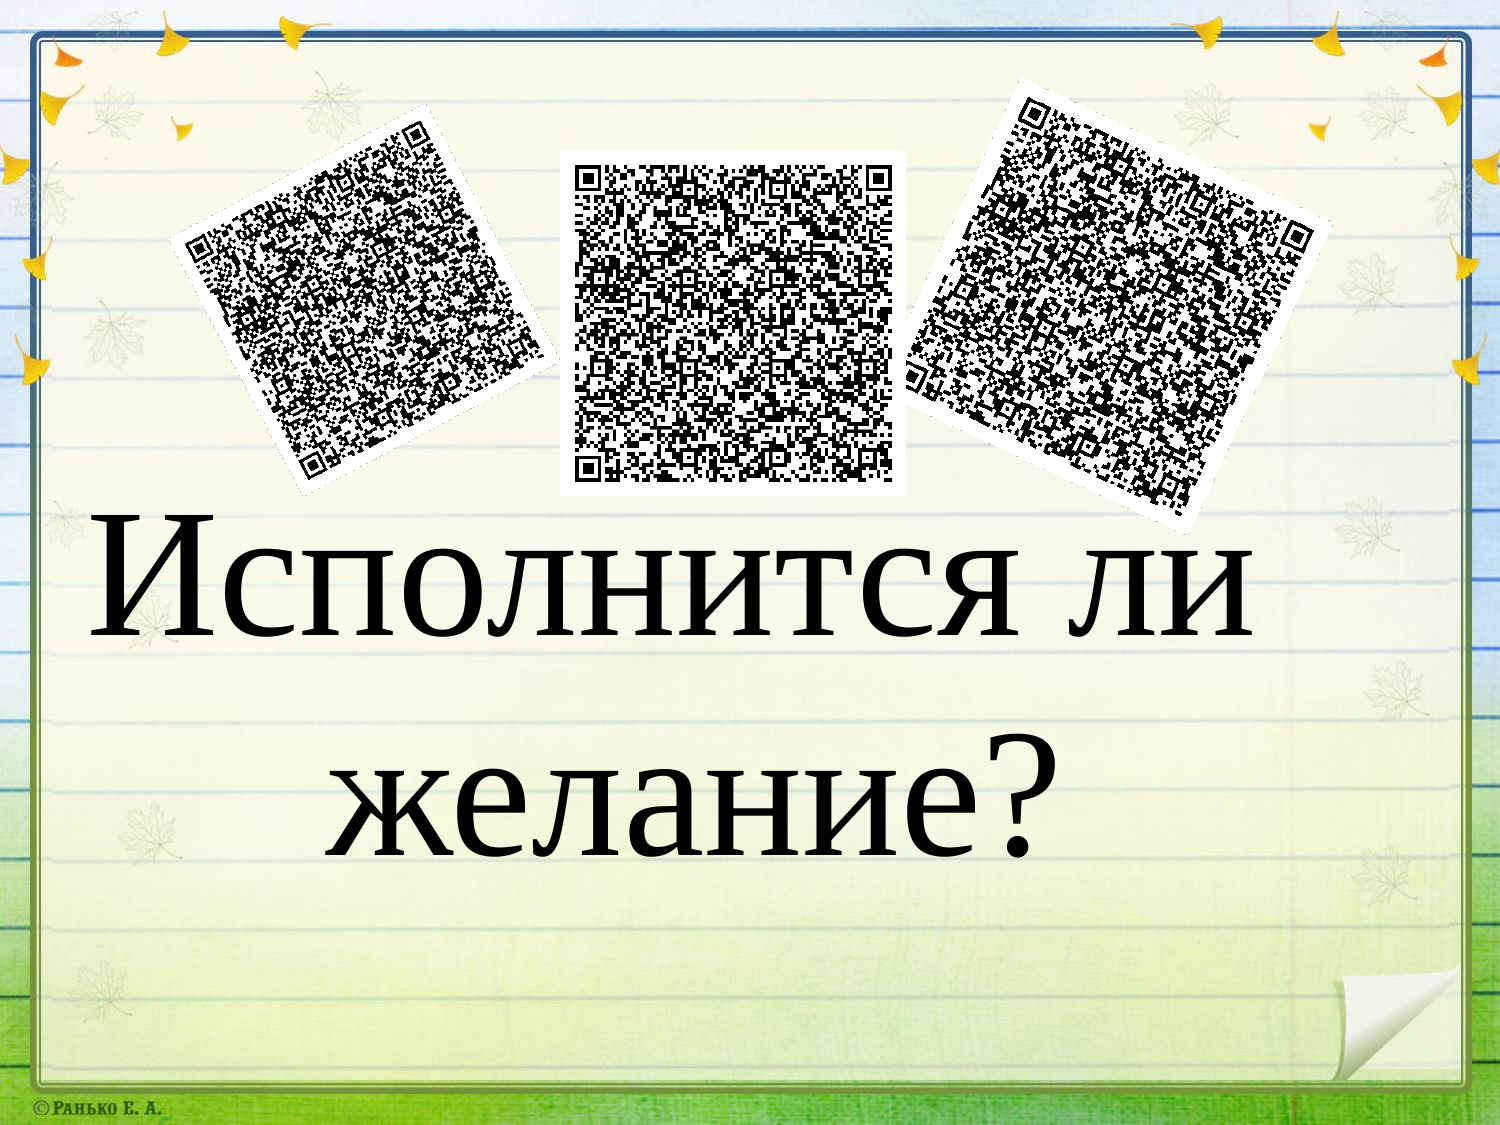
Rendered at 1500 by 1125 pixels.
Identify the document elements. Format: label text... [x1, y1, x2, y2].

picture [0, 0, 1500, 1125]
text_box Исполнится ли желание? [71, 444, 1319, 899]
